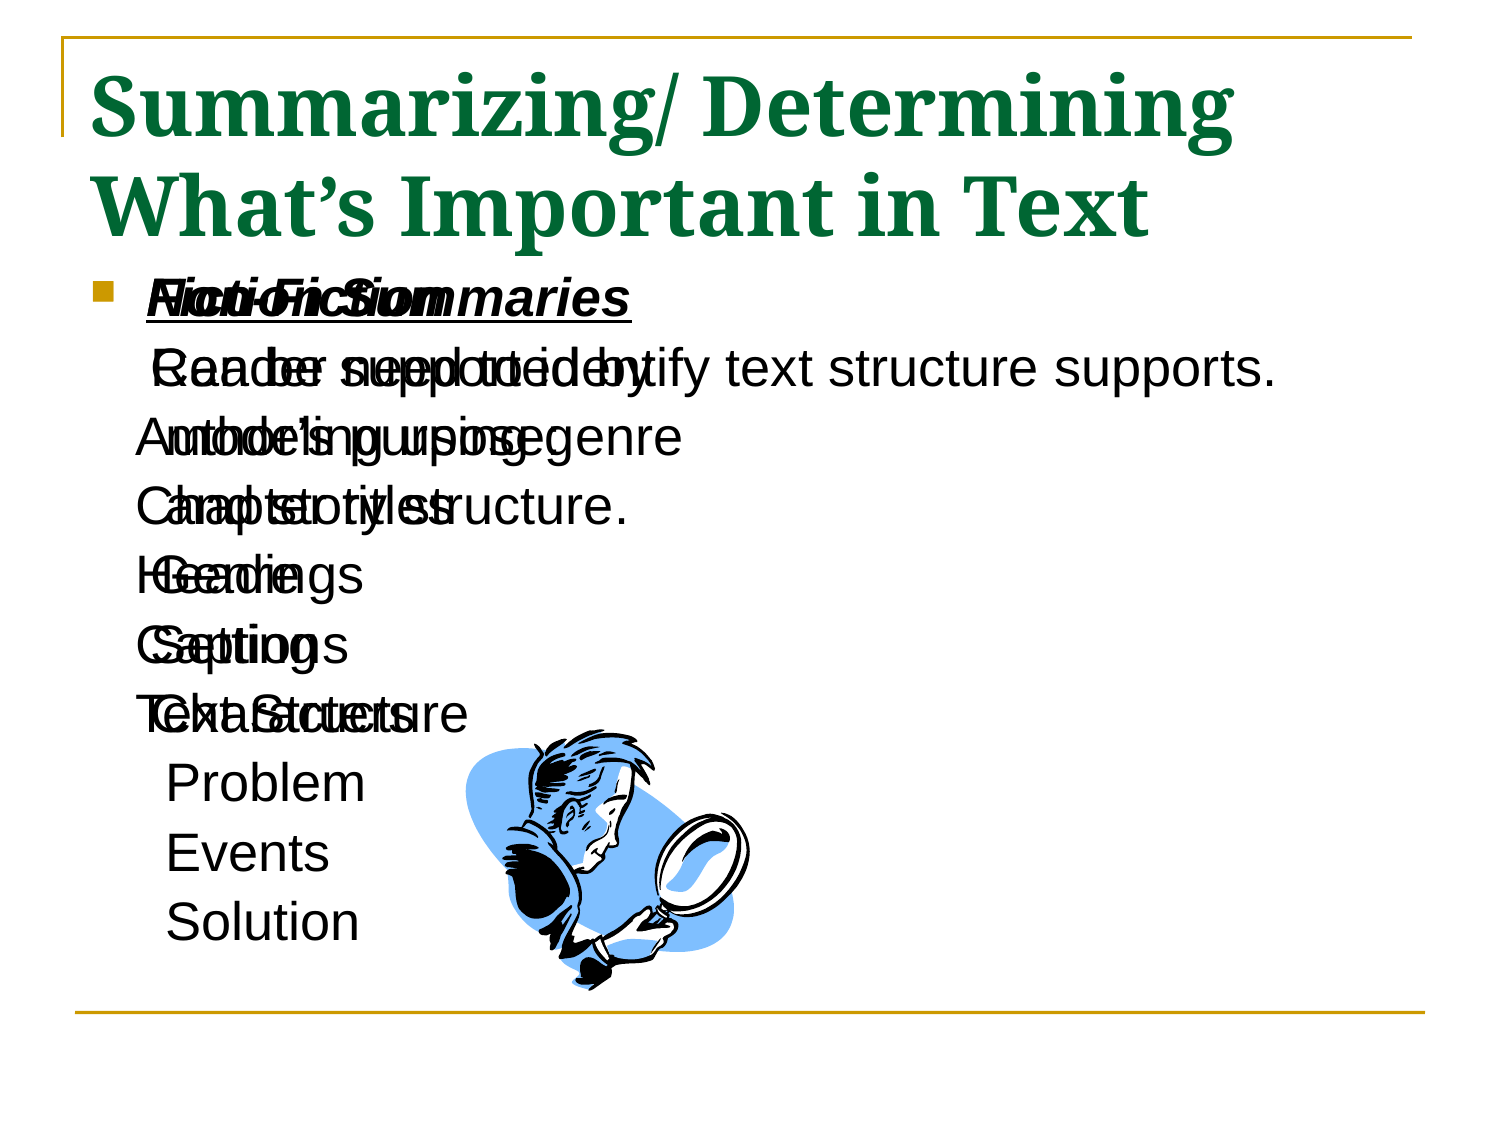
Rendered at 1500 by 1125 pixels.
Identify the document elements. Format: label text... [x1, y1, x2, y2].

title Summarizing/ Determining What’s Important in Text [74, 45, 1426, 233]
list Non-Fiction Reader need to identify text structure supports. Author’s purpose: Chapter titles Headings Captions Text Structure [74, 262, 1426, 1006]
picture [449, 728, 759, 992]
